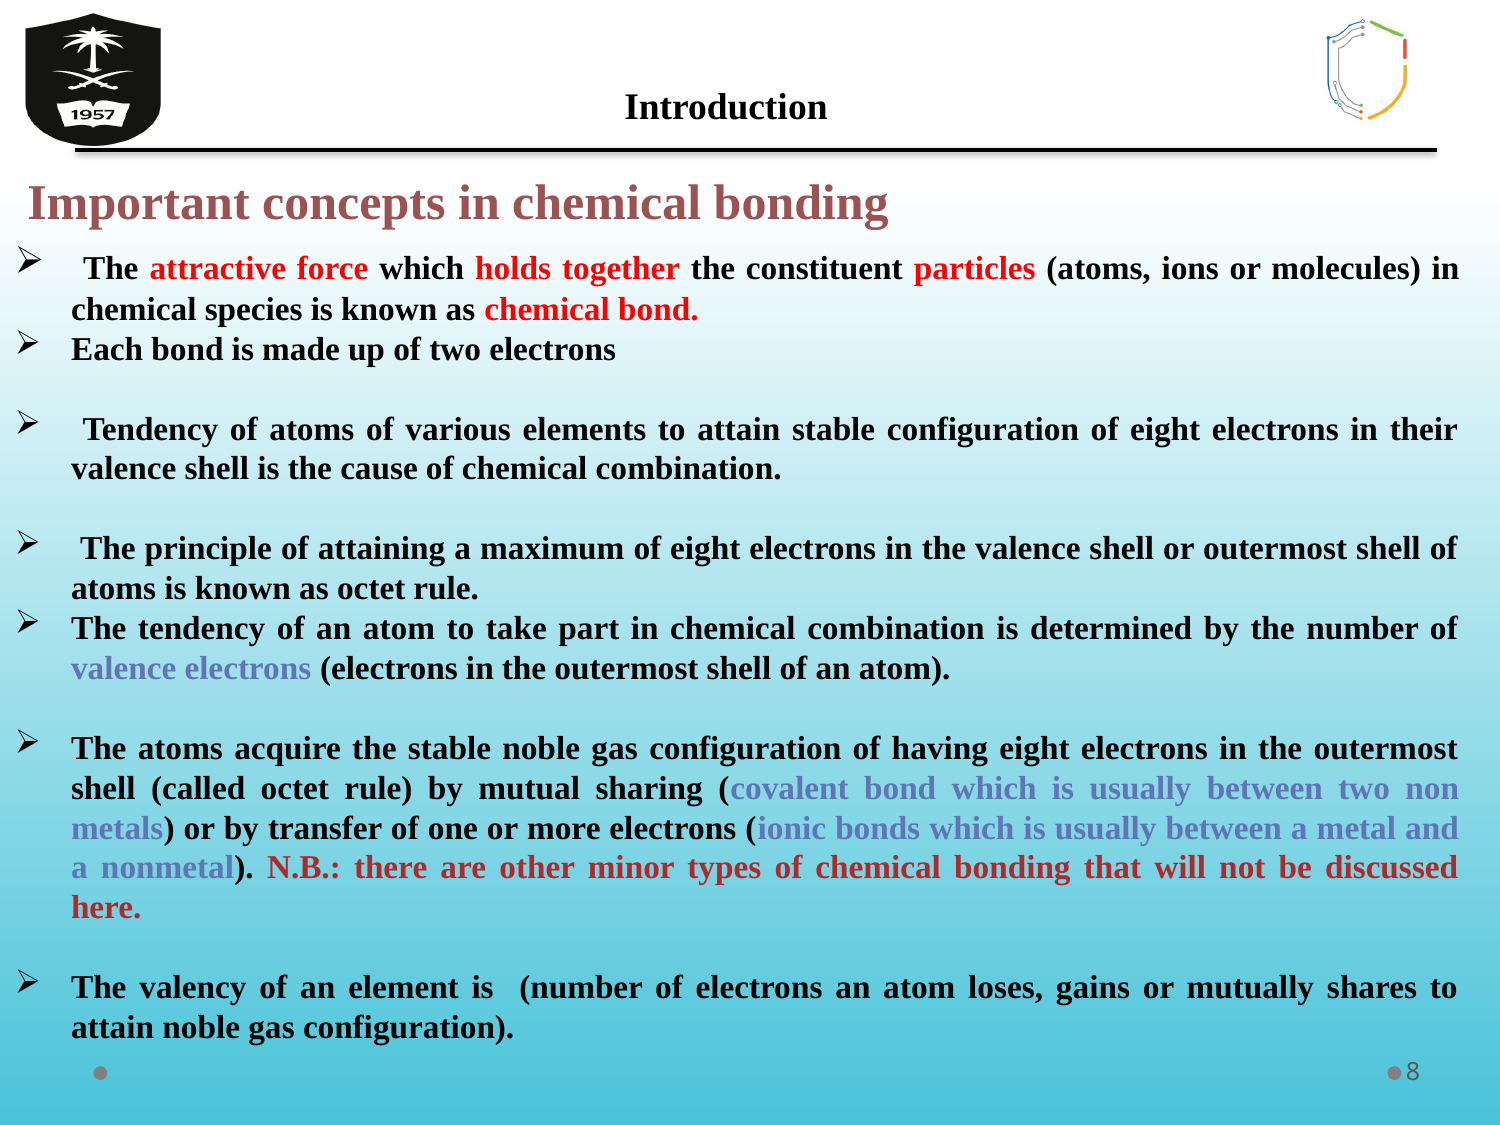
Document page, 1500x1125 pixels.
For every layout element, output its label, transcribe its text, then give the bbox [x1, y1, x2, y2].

text_box Important concepts in chemical bonding [12, 161, 1363, 234]
picture [1308, 12, 1426, 137]
text_box The attractive force which holds together the constituent particles (atoms, ions or molecules) in chemical species is known as chemical bond. Each bond is made up of two electrons Tendency of atoms of various elements to attain stable configuration of eight electrons in their valence shell is the cause of chemical combination. The principle of attaining a maximum of eight electrons in the valence shell or outermost shell of atoms is known as octet rule. The tendency of an atom to take part in chemical combination is determined by the number of valence electrons (electrons in the outermost shell of an atom). The atoms acquire the stable noble gas configuration of having eight electrons in the outermost shell (called octet rule) by mutual sharing (covalent bond which is usually between two non metals) or by transfer of one or more electrons (ionic bonds which is usually between a metal and a nonmetal). N.B.: there are other minor types of chemical bonding that will not be discussed here. The valency of an element is (number of electrons an atom loses, gains or mutually shares to attain noble gas configuration). [0, 234, 1475, 1053]
picture [24, 12, 163, 151]
slide_number 8 [1401, 1042, 1494, 1103]
text_box Introduction [609, 74, 852, 135]
